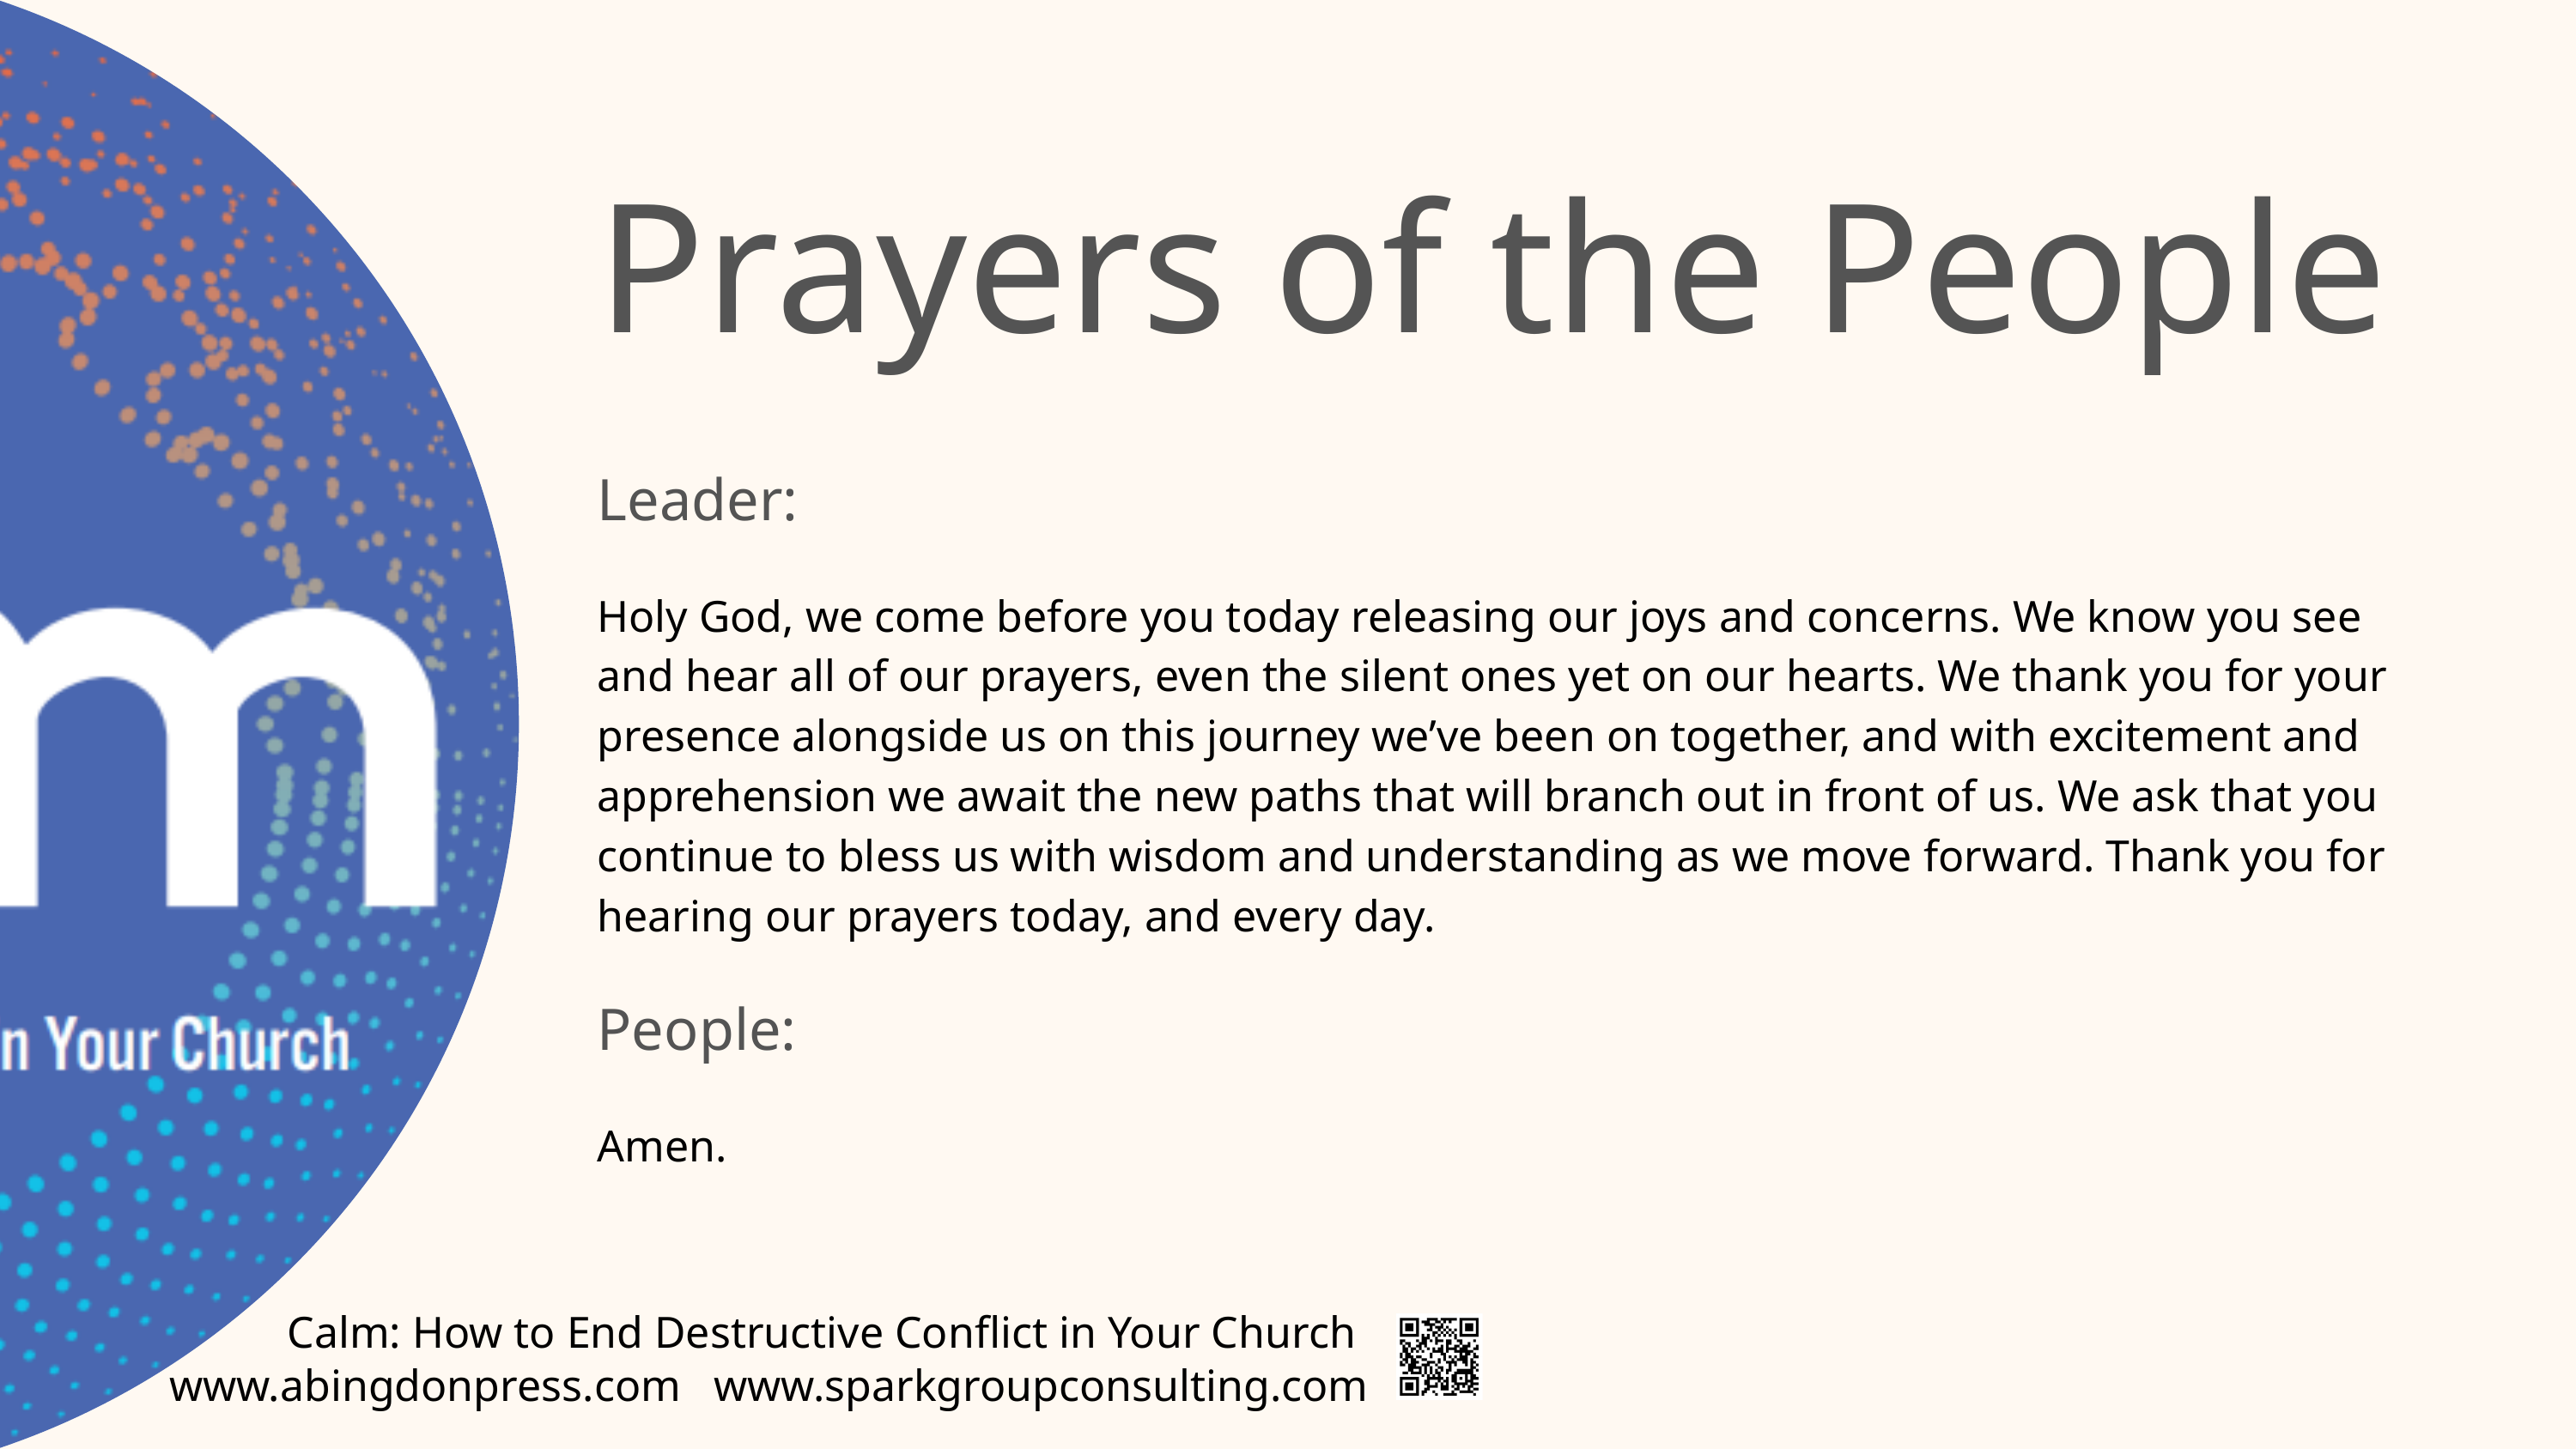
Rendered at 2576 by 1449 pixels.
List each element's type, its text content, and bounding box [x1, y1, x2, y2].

text_box www.sparkgroupconsulting.com [714, 1357, 1418, 1410]
text_box People: [597, 981, 1606, 1063]
text_box Amen. [597, 1110, 2432, 1170]
text_box Prayers of the People [597, 118, 2522, 369]
text_box Holy God, we come before you today releasing our joys and concerns. We know you see and hear all of our prayers, even the silent ones yet on our hearts. We thank you for your presence alongside us on this journey we’ve been on together, and with excitement and apprehension we await the new paths that will branch out in front of us. We ask that you continue to bless us with wisdom and understanding as we move forward. Thank you for hearing our prayers today, and every day. [597, 580, 2432, 941]
text_box Calm: How to End Destructive Conflict in Your Church [524, 1296, 1475, 1357]
text_box Leader: [597, 452, 1606, 533]
text_box [1418, 1313, 1483, 1400]
text_box www.abingdonpress.com [524, 1357, 714, 1410]
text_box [0, 0, 519, 1449]
